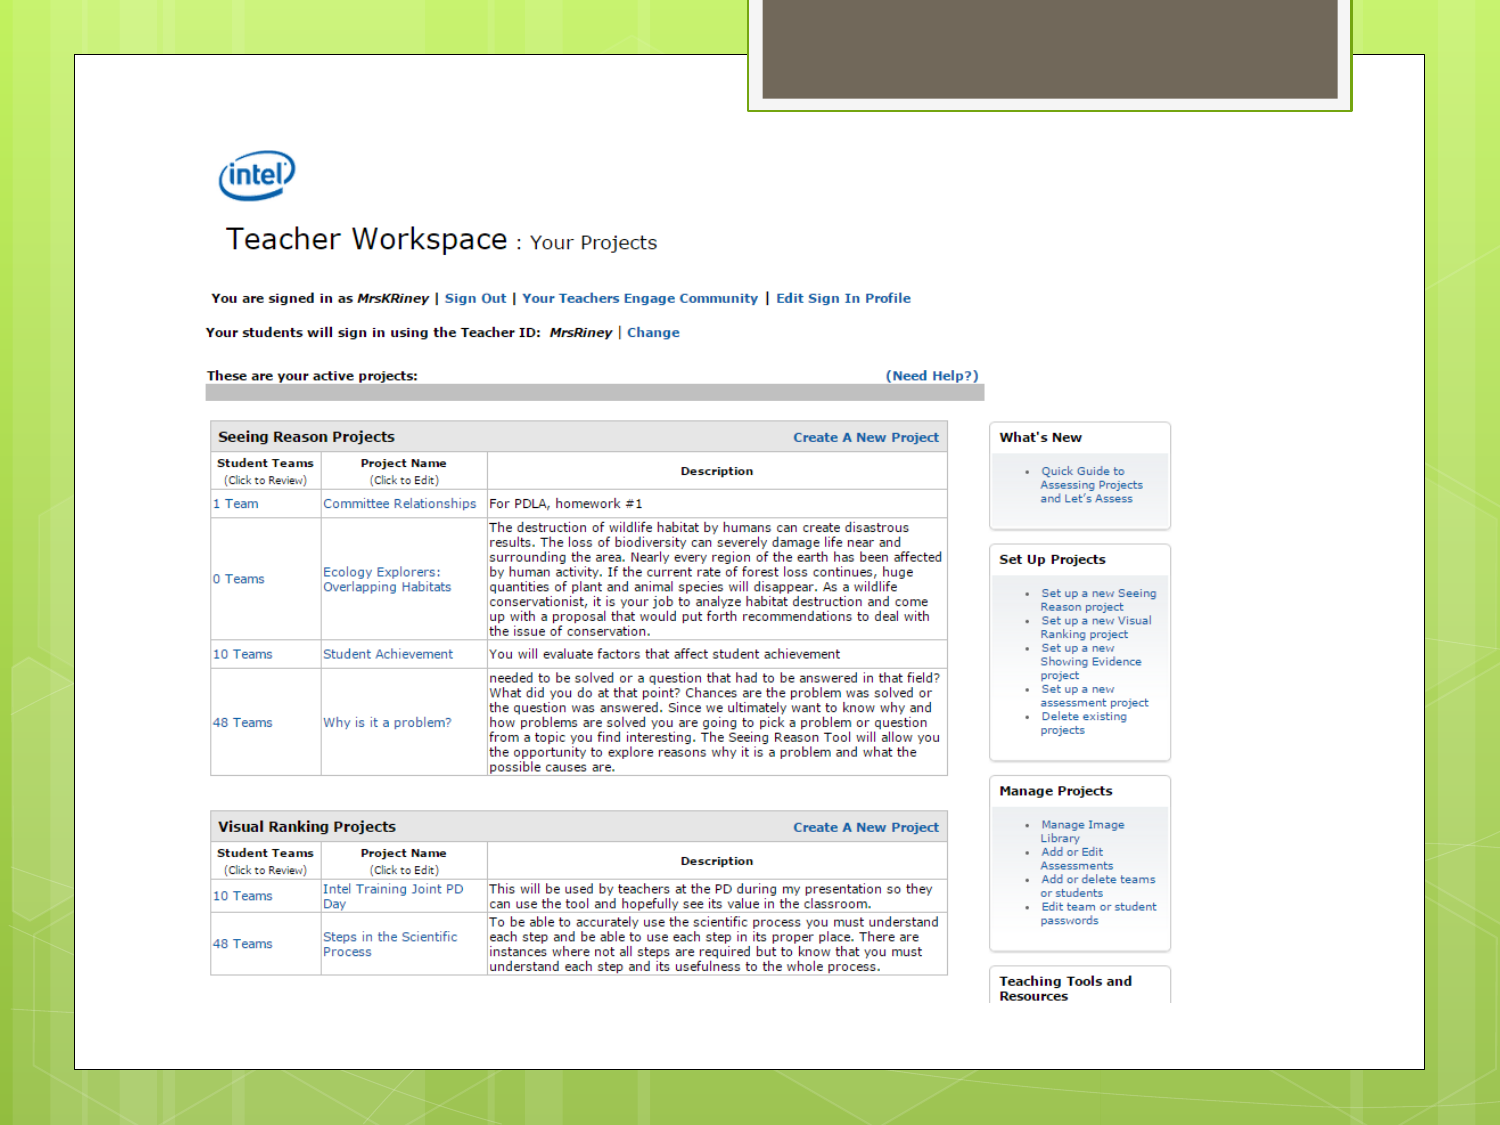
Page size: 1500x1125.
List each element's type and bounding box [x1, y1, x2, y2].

picture [199, 149, 1185, 1003]
